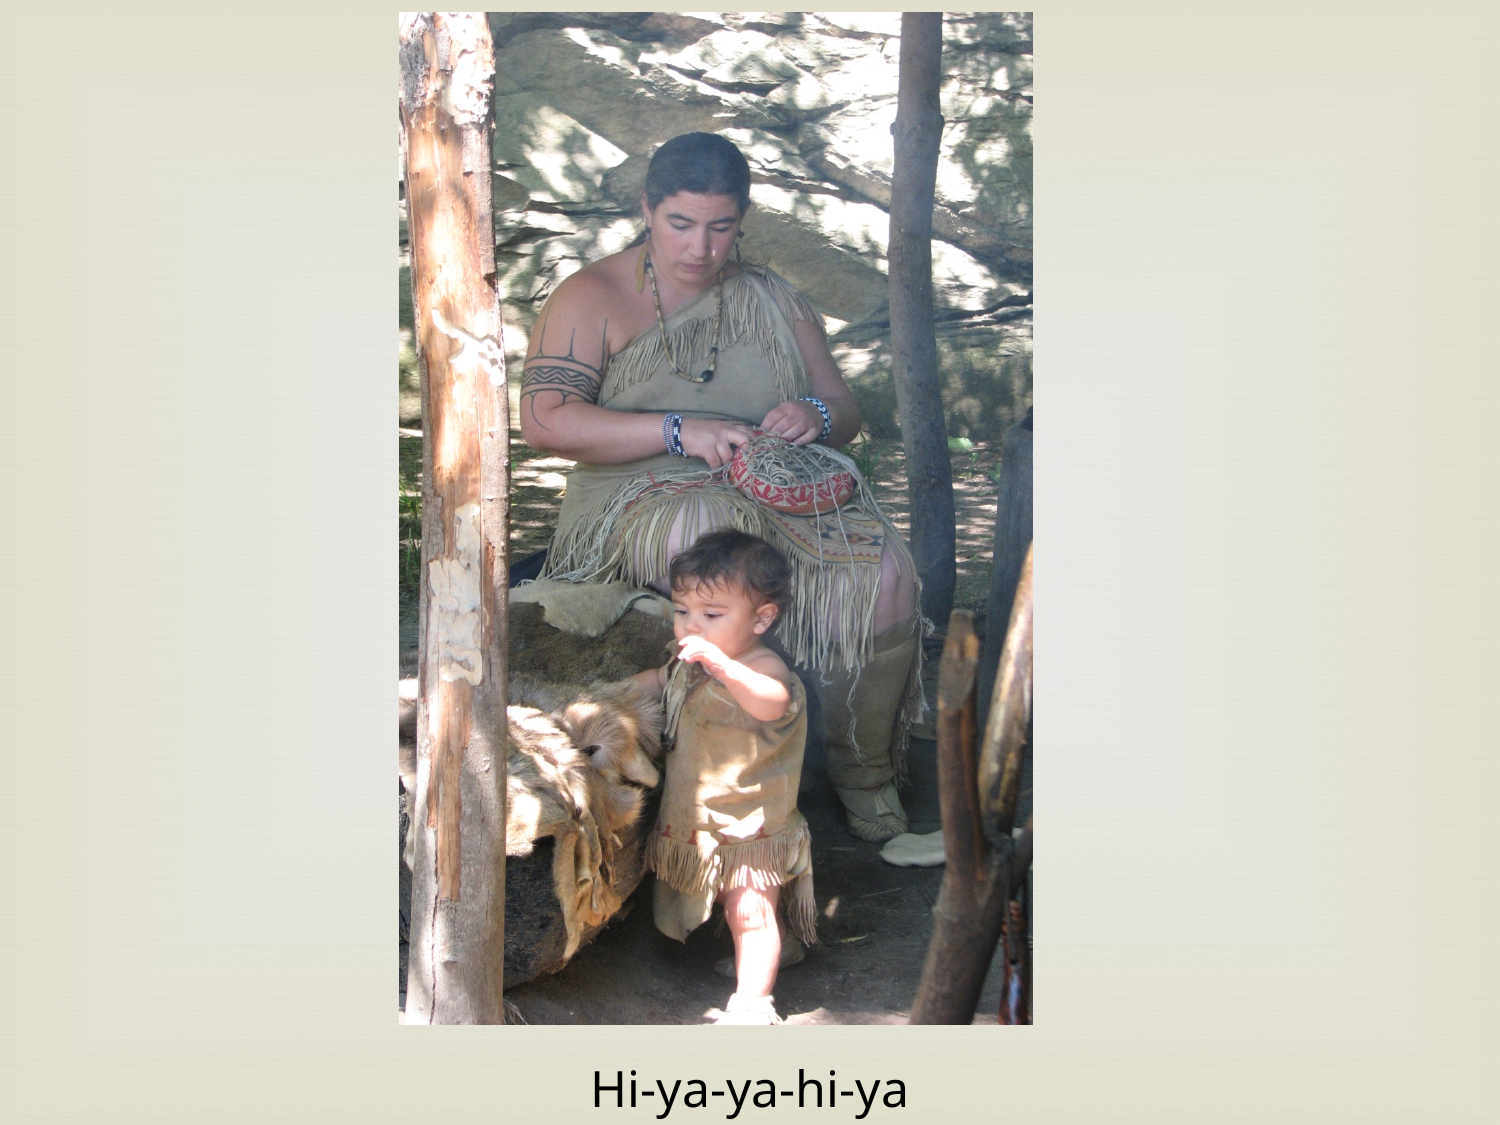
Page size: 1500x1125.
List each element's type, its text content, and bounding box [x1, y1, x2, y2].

picture [399, 11, 1034, 1026]
text_box Hi-ya-ya-hi-ya [425, 1049, 1076, 1125]
